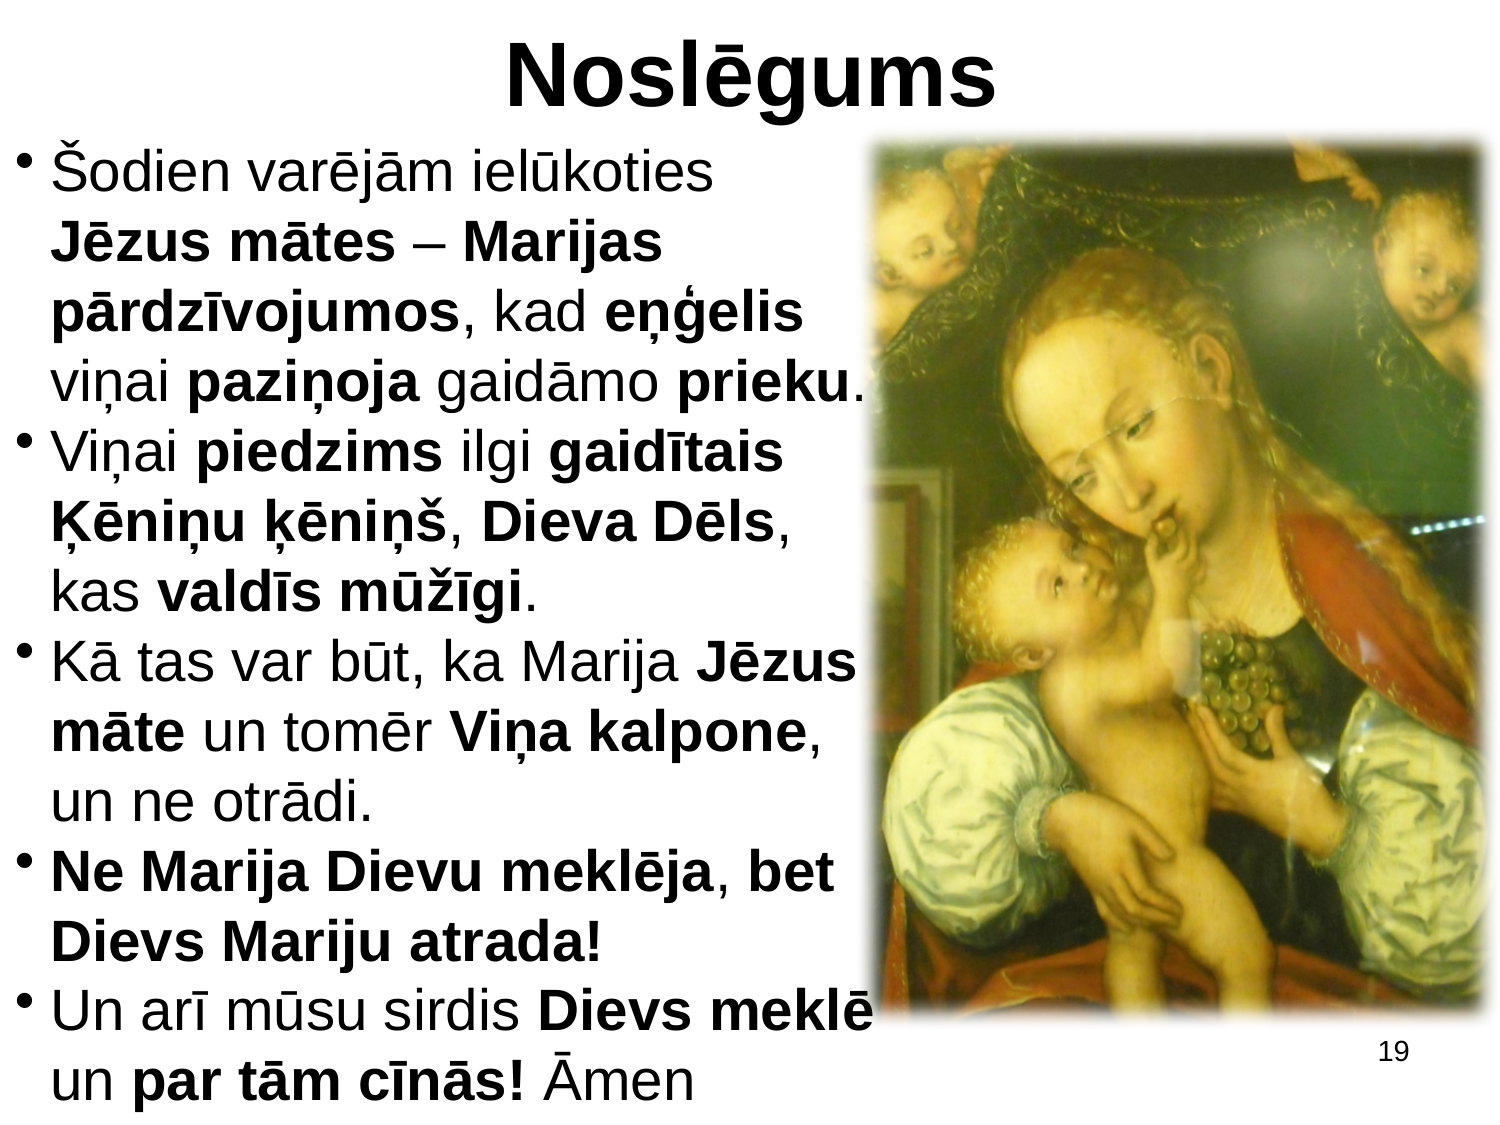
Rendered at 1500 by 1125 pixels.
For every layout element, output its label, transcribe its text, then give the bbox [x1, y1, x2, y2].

text_box Šodien varējām ielūkoties Jēzus mātes – Marijas pārdzīvojumos, kad eņģelis viņai paziņoja gaidāmo prieku. Viņai piedzims ilgi gaidītais Ķēniņu ķēniņš, Dieva Dēls, kas valdīs mūžīgi. Kā tas var būt, ka Marija Jēzus māte un tomēr Viņa kalpone, un ne otrādi. Ne Marija Dievu meklēja, bet Dievs Mariju atrada! Un arī mūsu sirdis Dievs meklē un par tām cīnās! Āmen [0, 125, 892, 1120]
slide_number 19 [1074, 1038, 1426, 1103]
title Noslēgums [76, 0, 1428, 125]
picture [855, 125, 1500, 1030]
